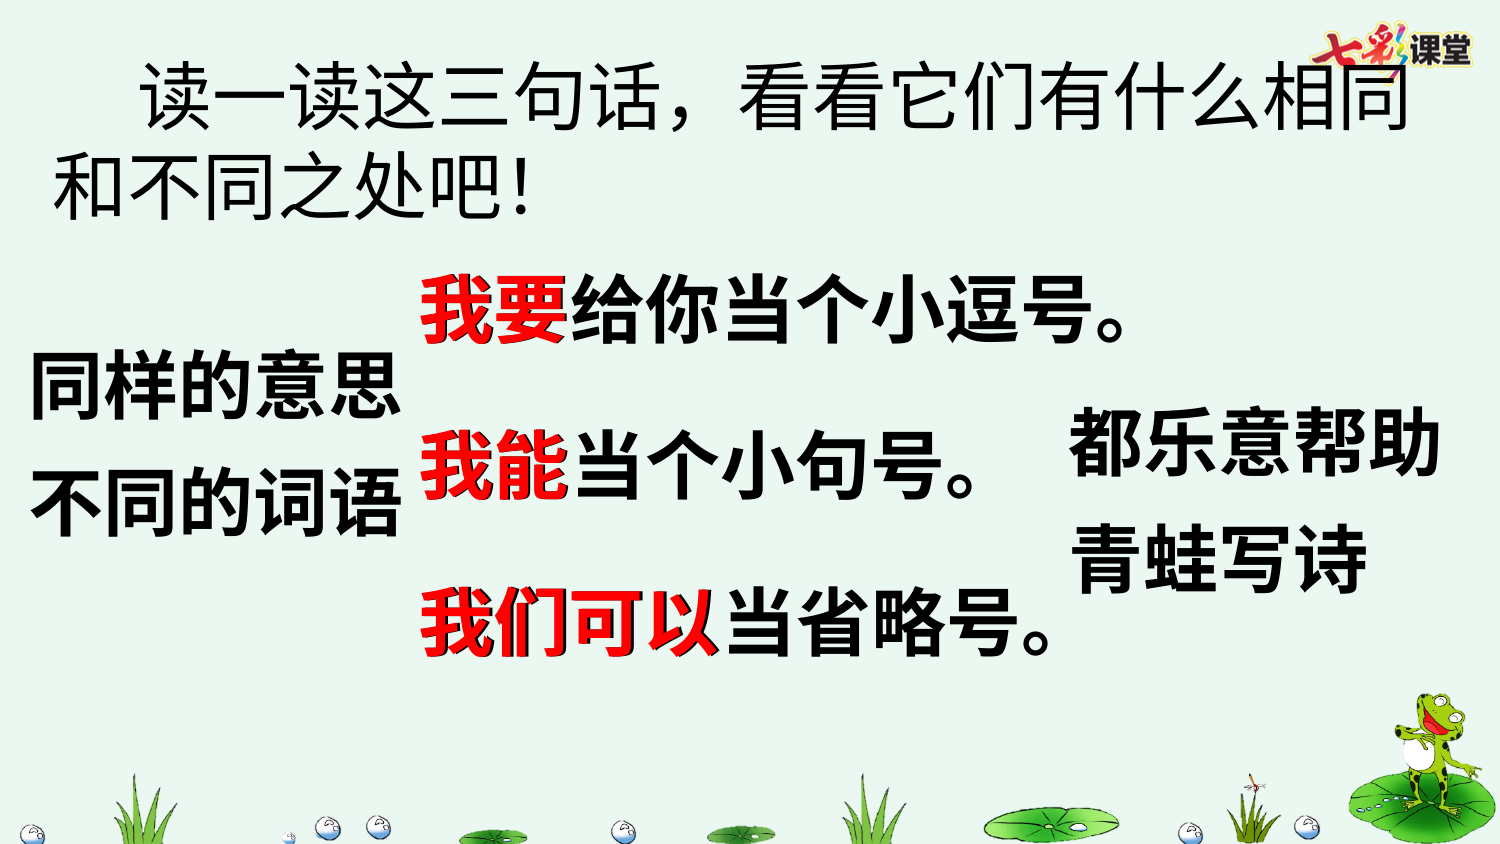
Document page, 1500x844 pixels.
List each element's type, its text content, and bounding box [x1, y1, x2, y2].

picture [1308, 20, 1475, 43]
picture [1291, 811, 1325, 844]
picture [702, 820, 781, 844]
picture [280, 829, 298, 844]
picture [1175, 818, 1208, 844]
text_box 读一读这三句话，看看它们有什么相同和不同之处吧！ [41, 43, 1489, 235]
picture [974, 796, 1131, 844]
picture [104, 753, 195, 844]
text_box 我们可以 [407, 569, 1112, 671]
picture [1222, 763, 1289, 844]
picture [1348, 669, 1500, 844]
picture [454, 824, 533, 844]
text_box 同样的意思不同的词语 [17, 305, 443, 552]
picture [312, 812, 346, 844]
text_box 我要 [407, 256, 1244, 358]
text_box 都乐意帮助青蛙写诗 [1057, 363, 1495, 609]
text_box 我能 [443, 412, 1057, 515]
picture [17, 820, 50, 844]
picture [363, 811, 396, 844]
picture [608, 816, 641, 844]
picture [832, 753, 924, 844]
